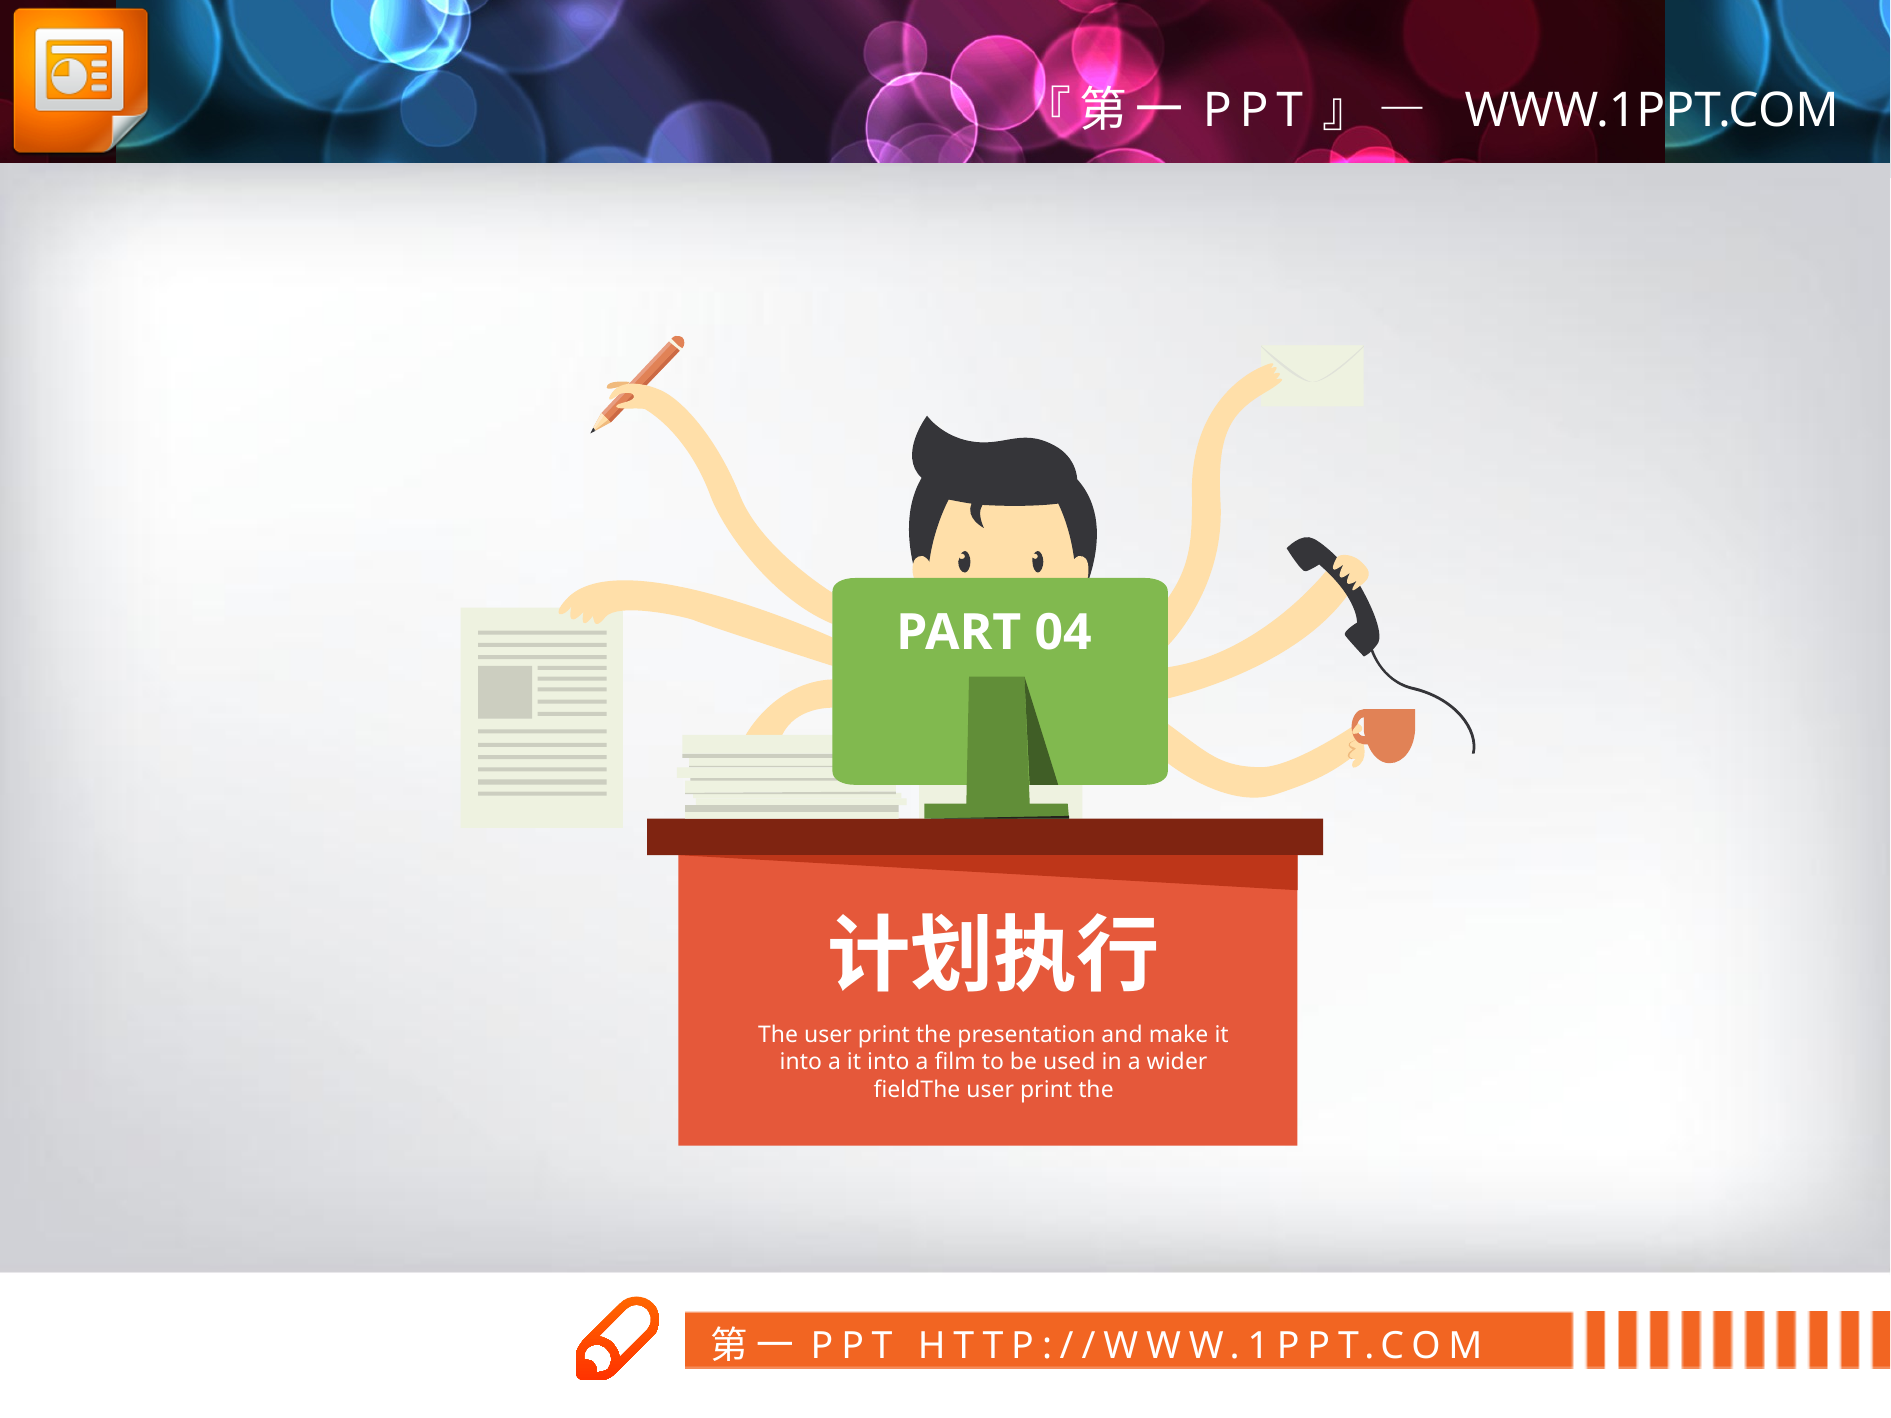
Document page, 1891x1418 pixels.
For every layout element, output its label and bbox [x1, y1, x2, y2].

picture [685, 1311, 1891, 1369]
text_box [460, 335, 1481, 1146]
picture [0, 0, 1891, 1275]
